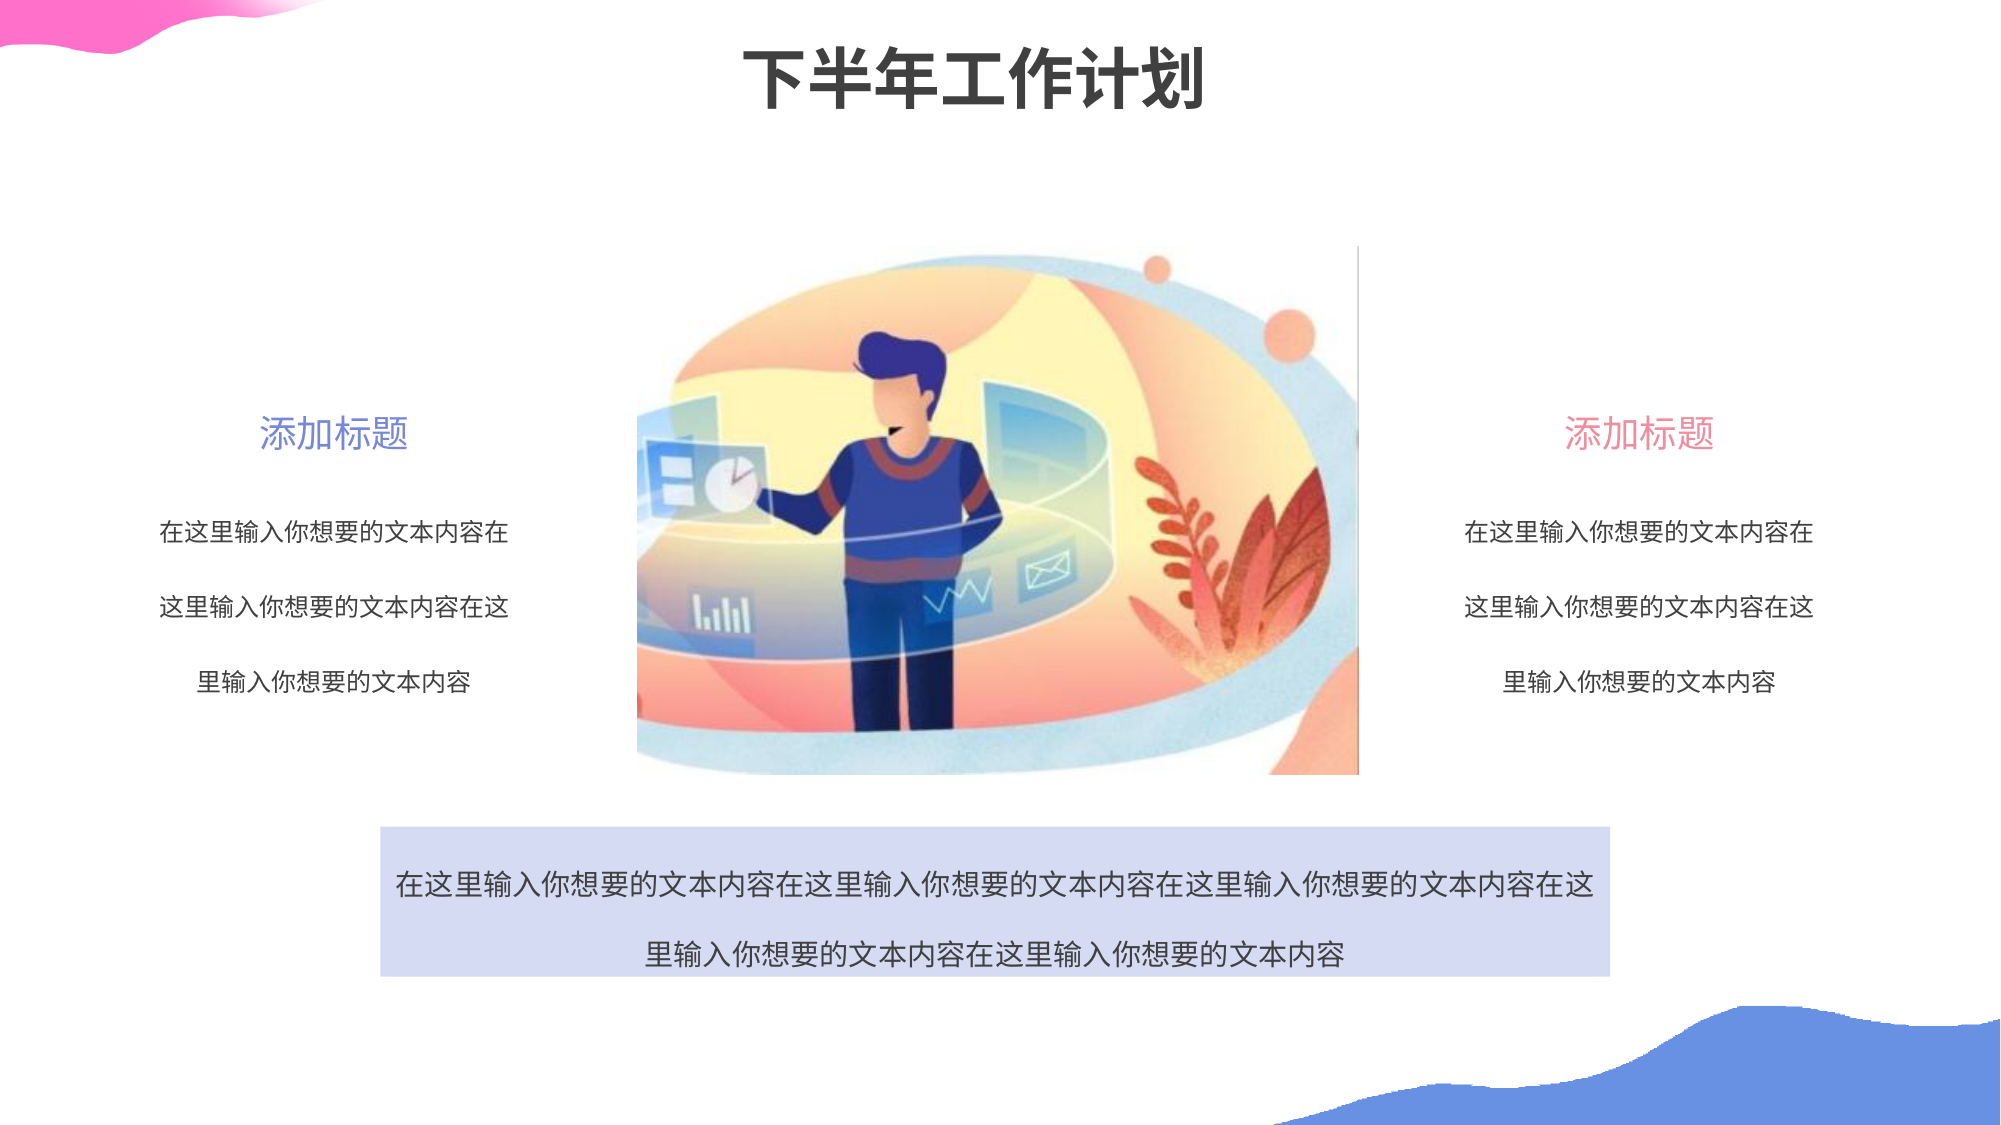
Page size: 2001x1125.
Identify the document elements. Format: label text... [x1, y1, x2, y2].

text_box 添加标题 [224, 403, 444, 463]
text_box 在这里输入你想要的文本内容在这里输入你想要的文本内容在这里输入你想要的文本内容 [137, 464, 532, 704]
text_box 在这里输入你想要的文本内容在这里输入你想要的文本内容在这里输入你想要的文本内容在这里输入你想要的文本内容在这里输入你想要的文本内容 [379, 826, 1611, 978]
text_box 在这里输入你想要的文本内容在这里输入你想要的文本内容在这里输入你想要的文本内容 [1442, 464, 1837, 704]
text_box 下半年工作计划 [725, 29, 1270, 125]
text_box 添加标题 [1530, 403, 1749, 463]
picture [0, 0, 2001, 1125]
